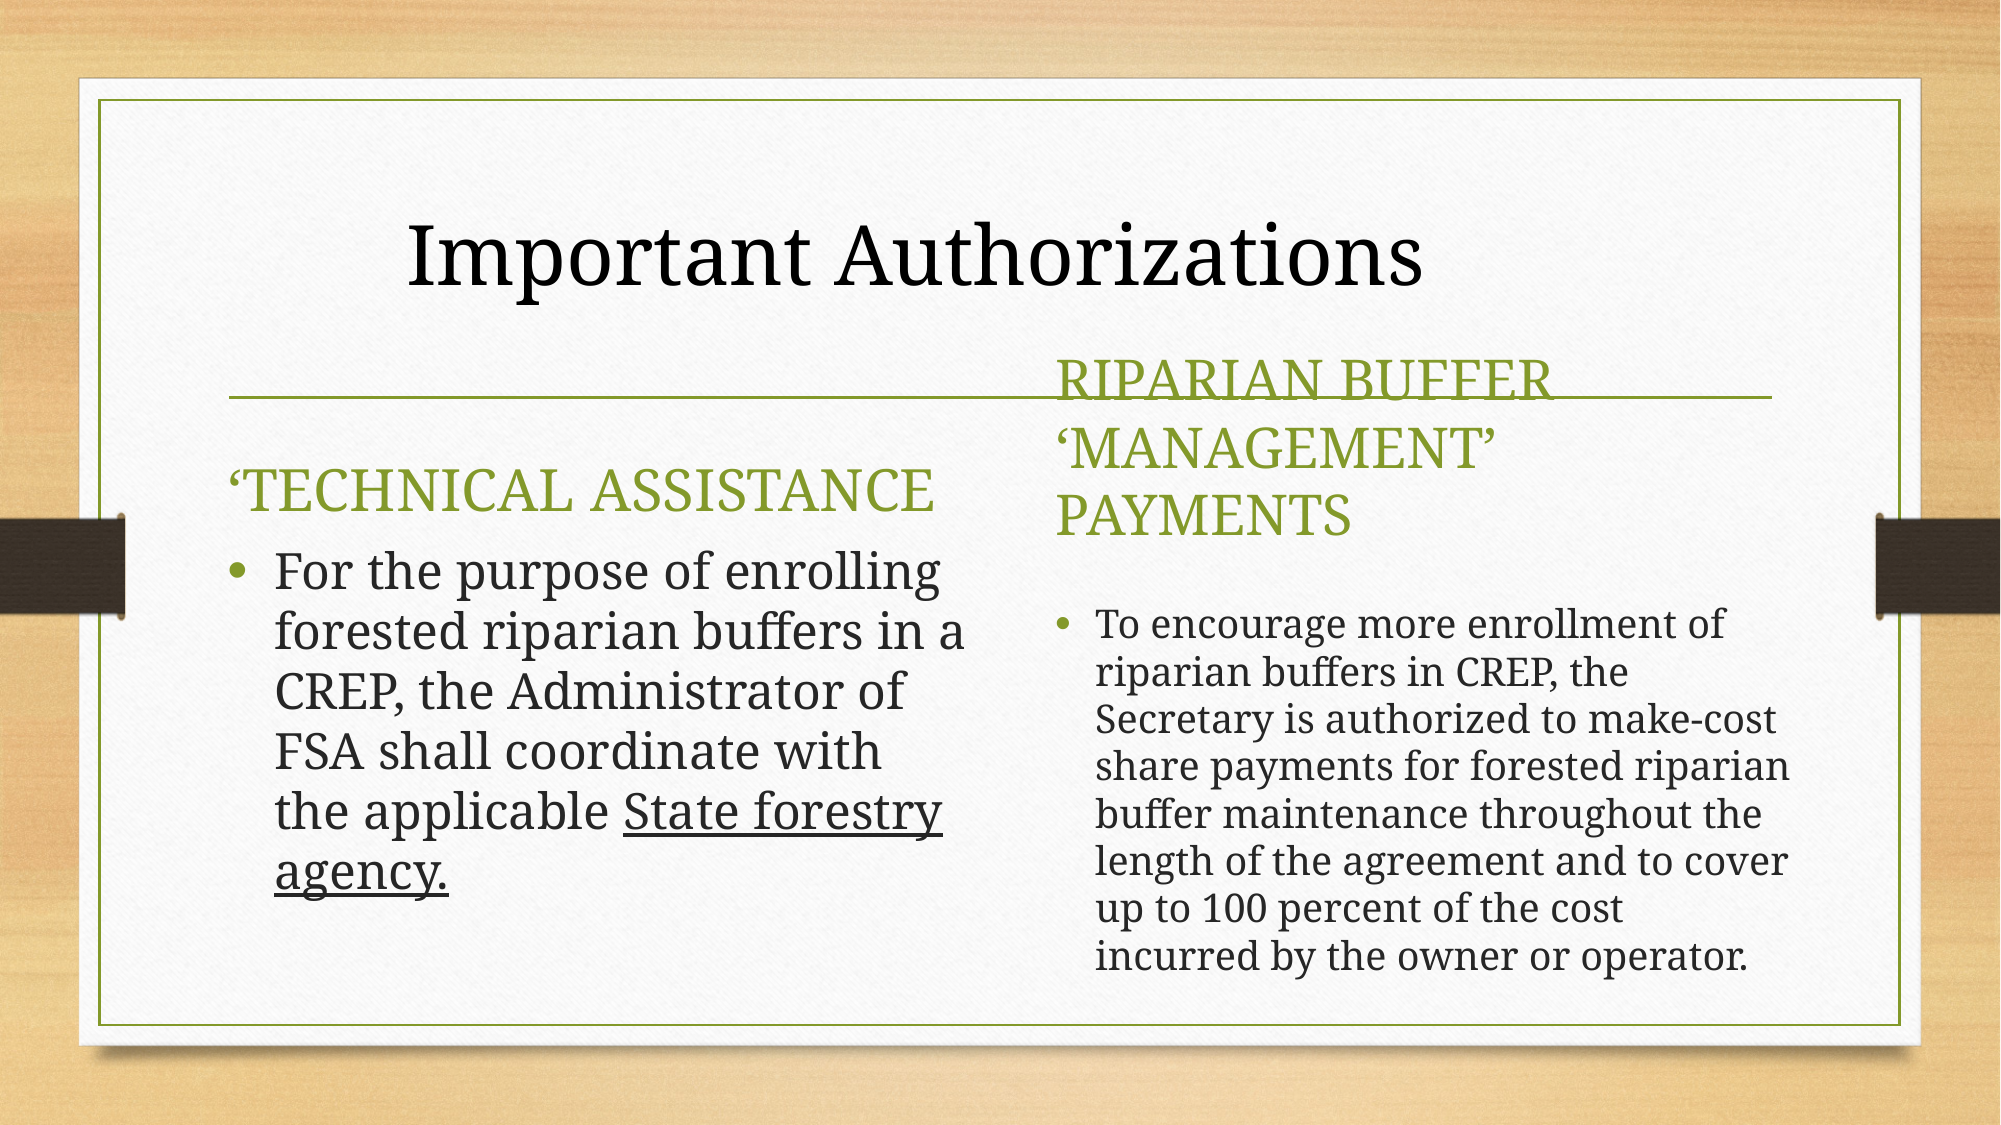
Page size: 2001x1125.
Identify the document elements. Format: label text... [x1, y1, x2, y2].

picture [0, 0, 2001, 1125]
list For the purpose of enrolling forested riparian buffers in a CREP, the Administrator of FSA shall coordinate with the applicable State forestry agency. [212, 532, 987, 964]
list To encourage more enrollment of riparian buffers in CREP, the Secretary is authorized to make-cost share payments for forested riparian buffer maintenance throughout the length of the agreement and to cover up to 100 percent of the cost incurred by the owner or operator. [1040, 591, 1815, 1024]
list RIPARIAN BUFFER ‘MANAGEMENT’ PAYMENTS [1040, 459, 1815, 555]
text_box Important Authorizations [391, 194, 1689, 310]
title [212, 161, 1788, 375]
list ‘TECHNICAL ASSISTANCE [212, 436, 987, 531]
